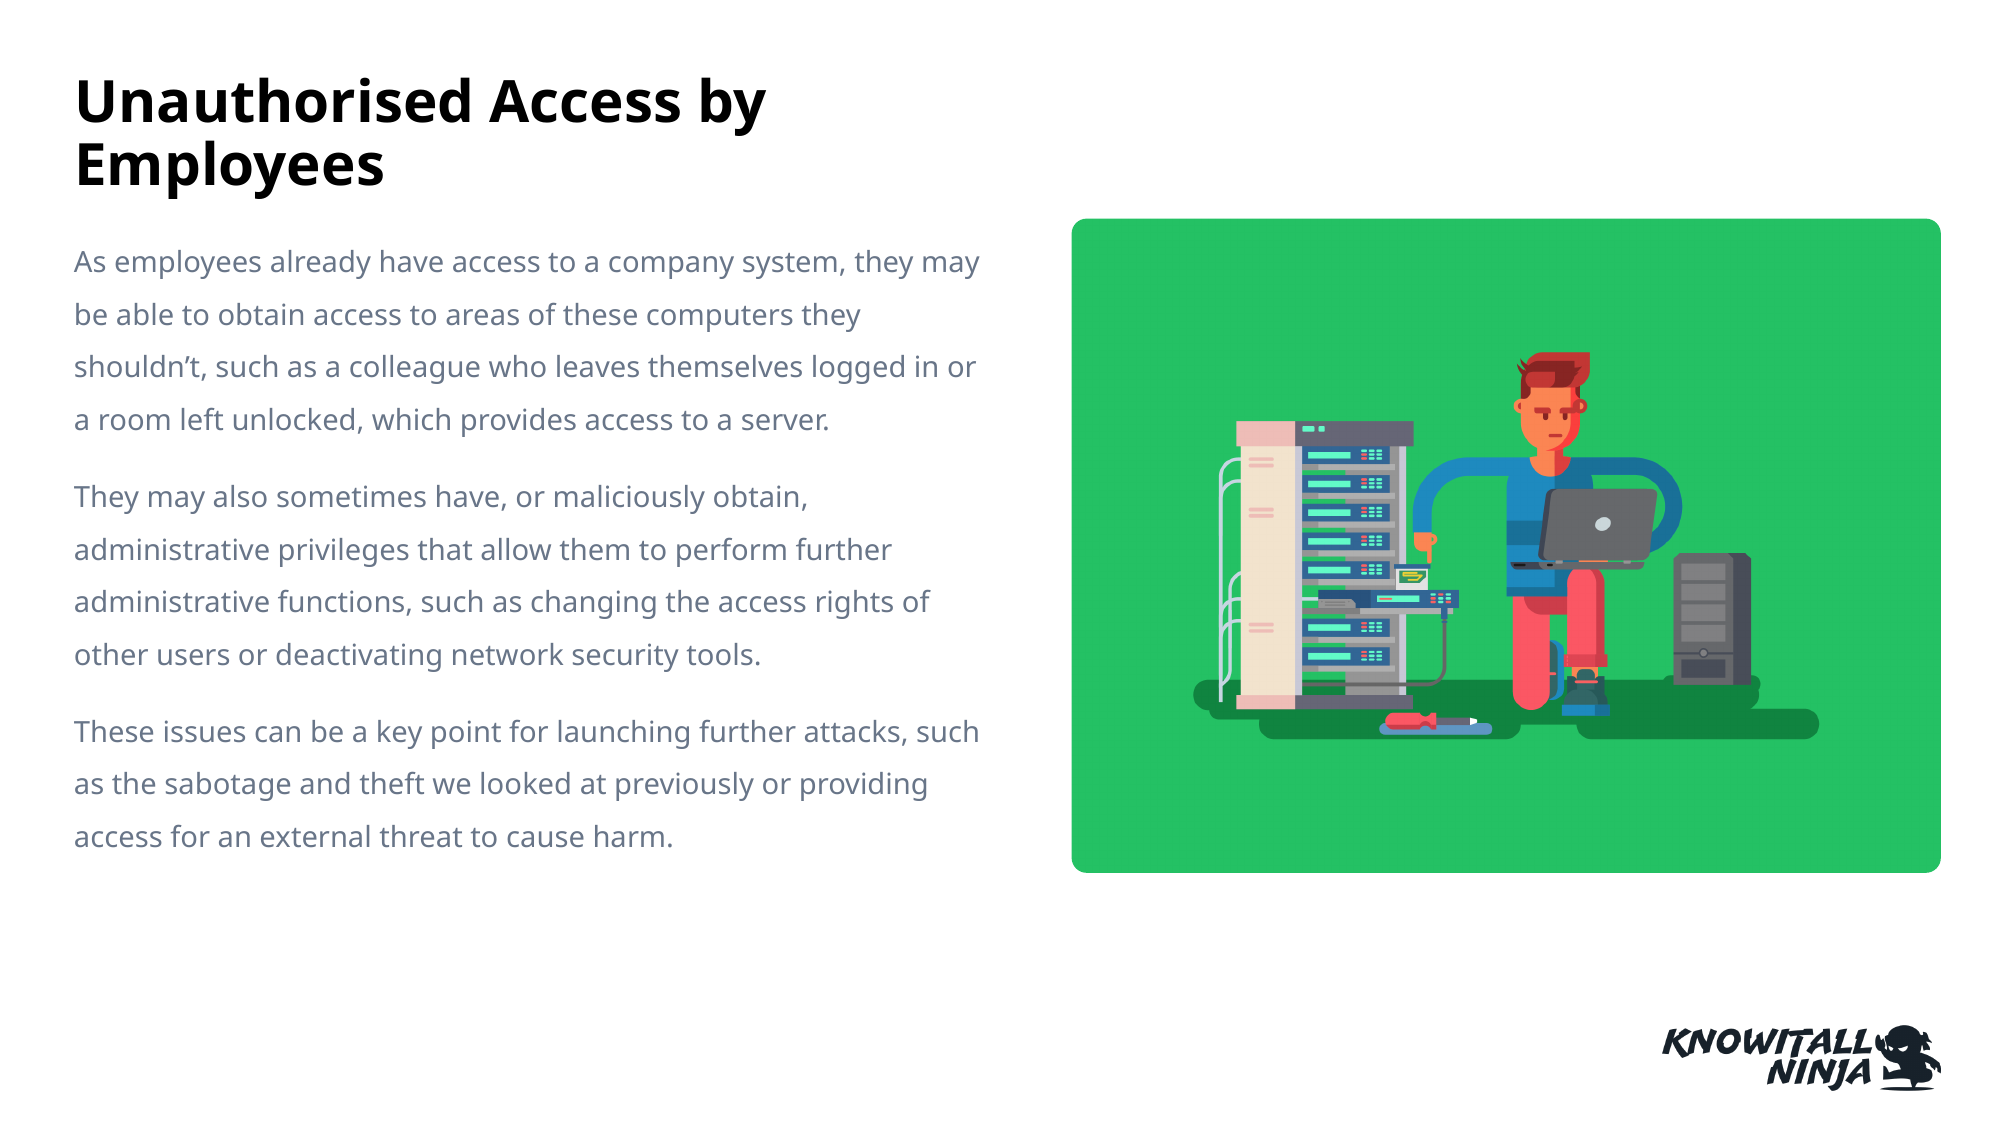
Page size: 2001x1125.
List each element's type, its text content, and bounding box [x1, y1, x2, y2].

list As employees already have access to a company system, they may be able to obtain access to areas of these computers they shouldn’t, such as a colleague who leaves themselves logged in or a room left unlocked, which provides access to a server. They may also sometimes have, or maliciously obtain, administrative privileges that allow them to perform further administrative functions, such as changing the access rights of other users or deactivating network security tools. These issues can be a key point for launching further attacks, such as the sabotage and theft we looked at previously or providing access for an external threat to cause harm. [59, 218, 1000, 1091]
picture [1071, 218, 1942, 874]
picture [1662, 1025, 1941, 1091]
title Unauthorised Access by Employees [59, 117, 1000, 206]
